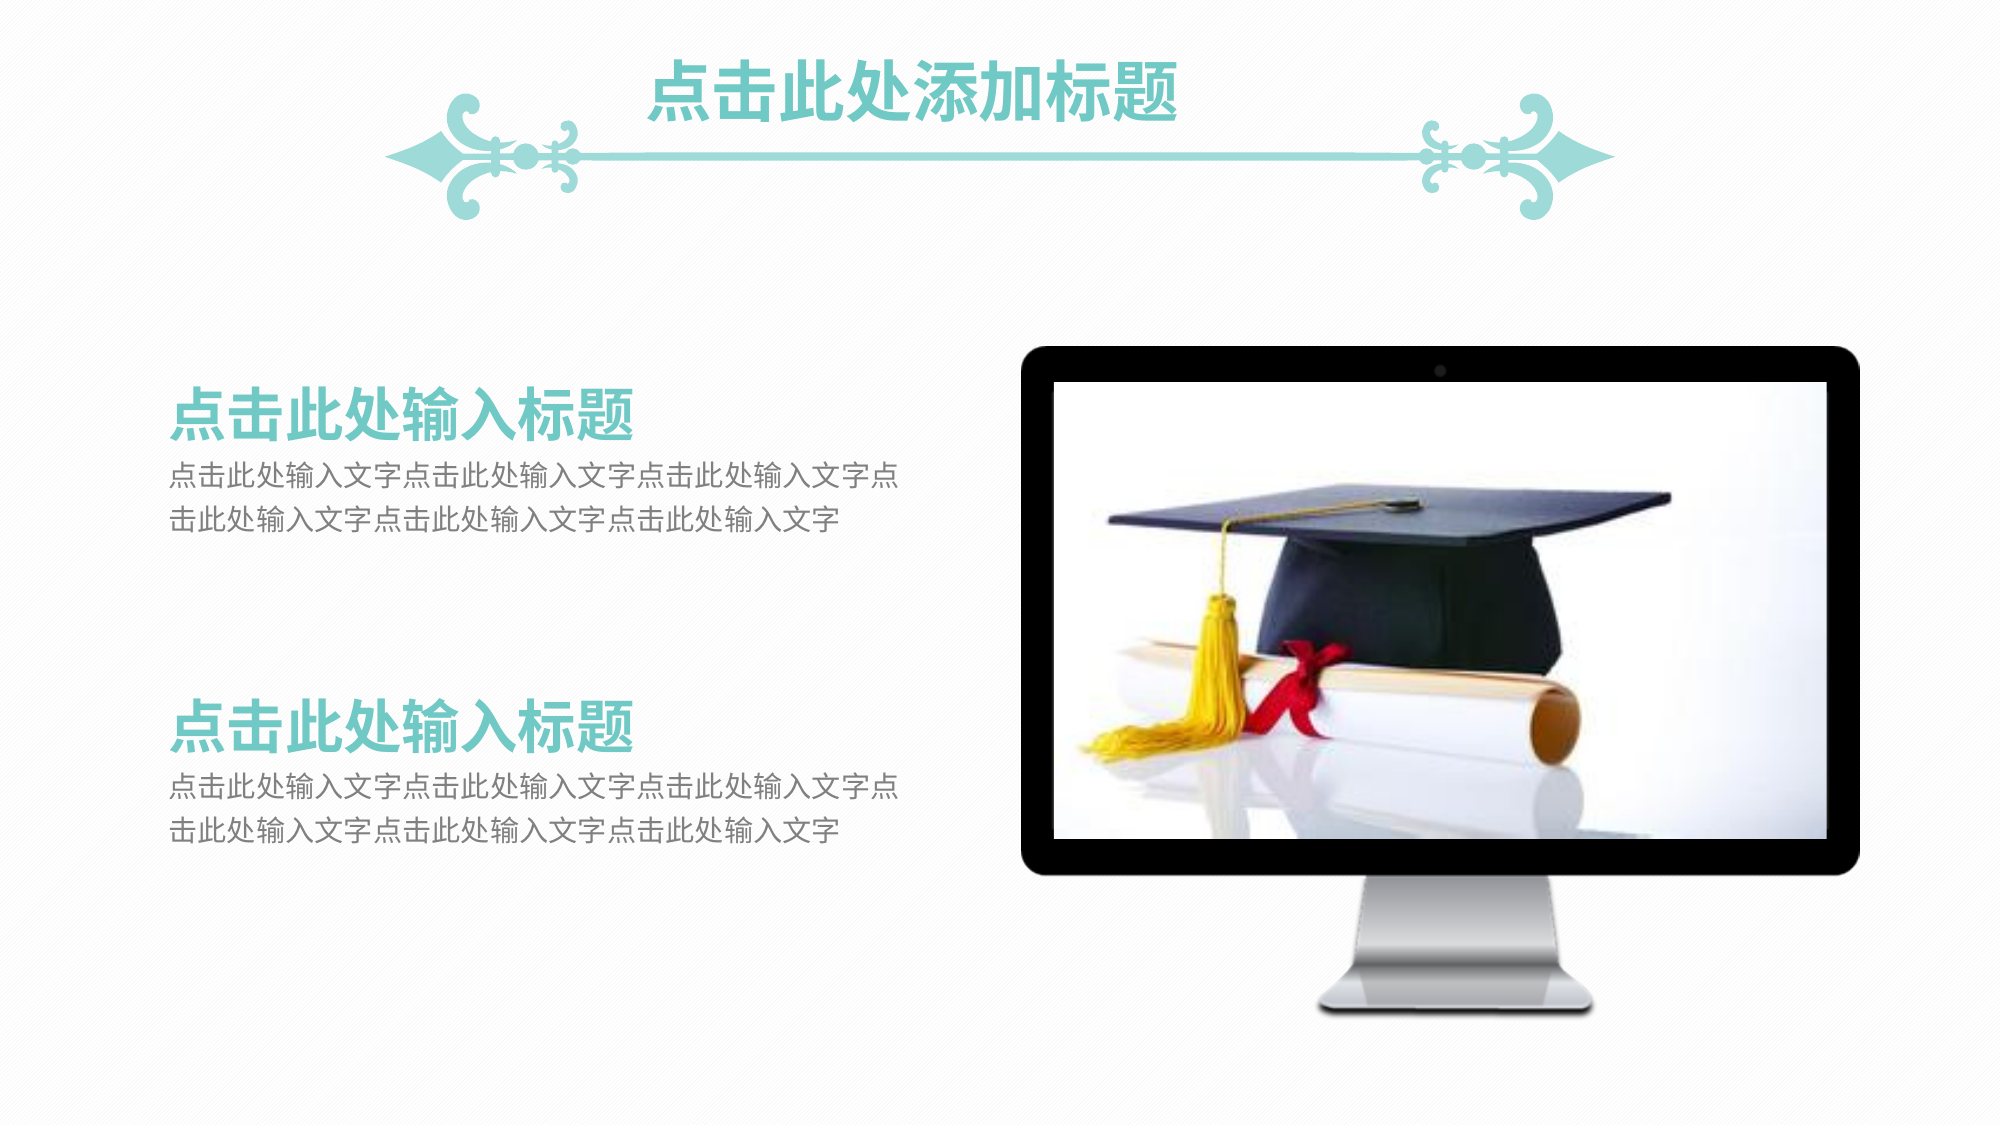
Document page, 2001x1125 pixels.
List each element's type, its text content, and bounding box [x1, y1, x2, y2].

text_box 点击此处添加标题 [630, 42, 1370, 90]
text_box 点击此处输入标题 点击此处输入文字点击此处输入文字点击此处输入文字点击此处输入文字点击此处输入文字点击此处输入文字 [153, 353, 930, 544]
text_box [1021, 346, 1860, 1024]
text_box 点击此处输入标题 点击此处输入文字点击此处输入文字点击此处输入文字点击此处输入文字点击此处输入文字点击此处输入文字 [153, 664, 930, 855]
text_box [384, 90, 1616, 224]
